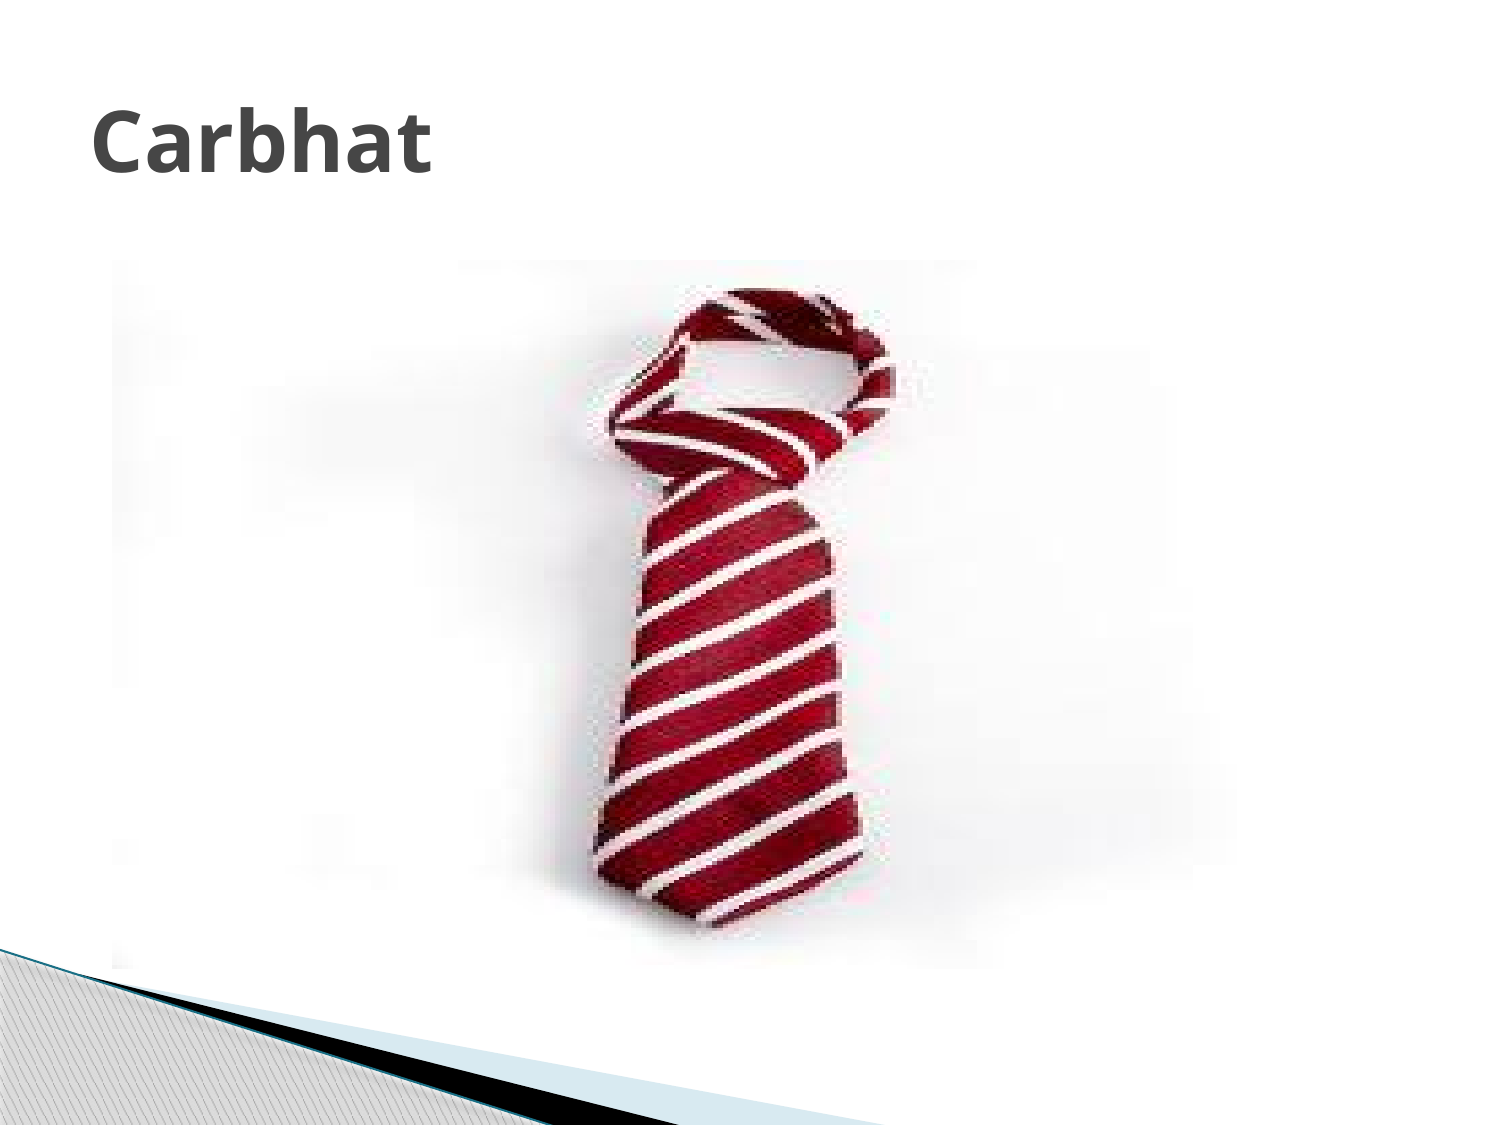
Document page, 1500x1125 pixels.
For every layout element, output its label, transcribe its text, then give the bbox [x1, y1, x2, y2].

title Carbhat [75, 45, 1425, 233]
picture [111, 259, 1329, 970]
